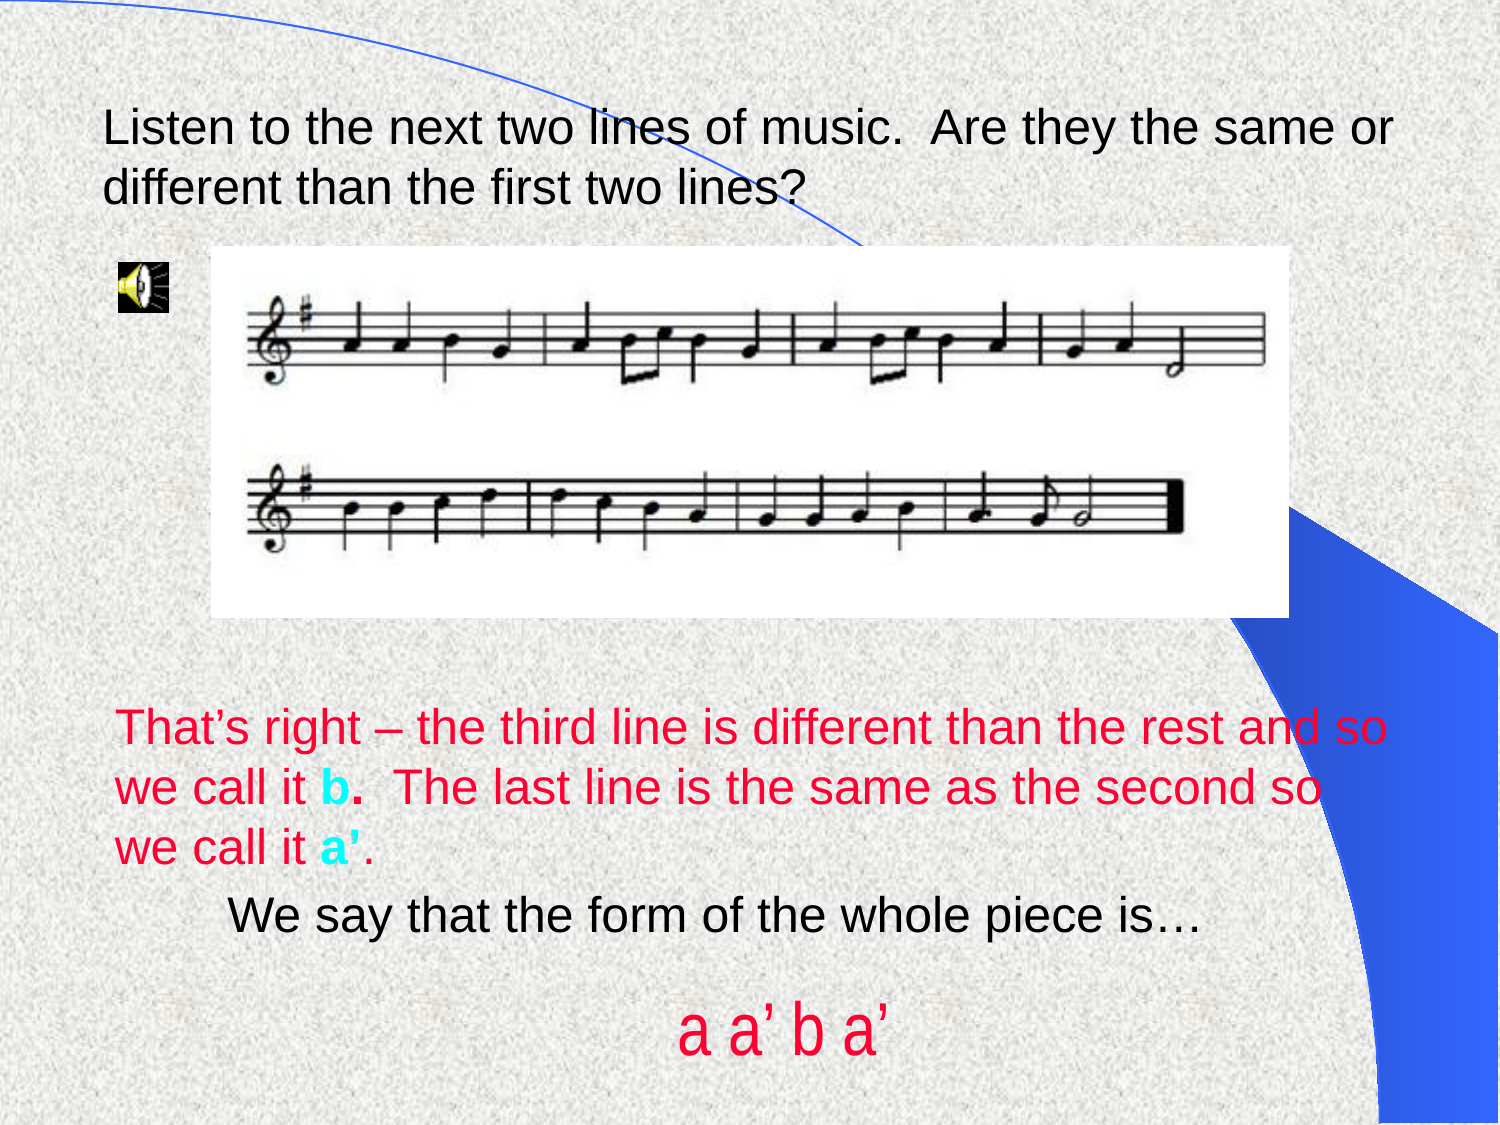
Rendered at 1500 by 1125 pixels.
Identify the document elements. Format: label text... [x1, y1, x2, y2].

text_box We say that the form of the whole piece is… a a’ b a’ [212, 875, 1313, 1078]
picture [0, 0, 1500, 1125]
text_box That’s right – the third line is different than the rest and so we call it b. The last line is the same as the second so we call it a’. [99, 687, 1413, 883]
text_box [112, 262, 176, 360]
text_box Listen to the next two lines of music. Are they the same or different than the first two lines? [87, 87, 1413, 223]
